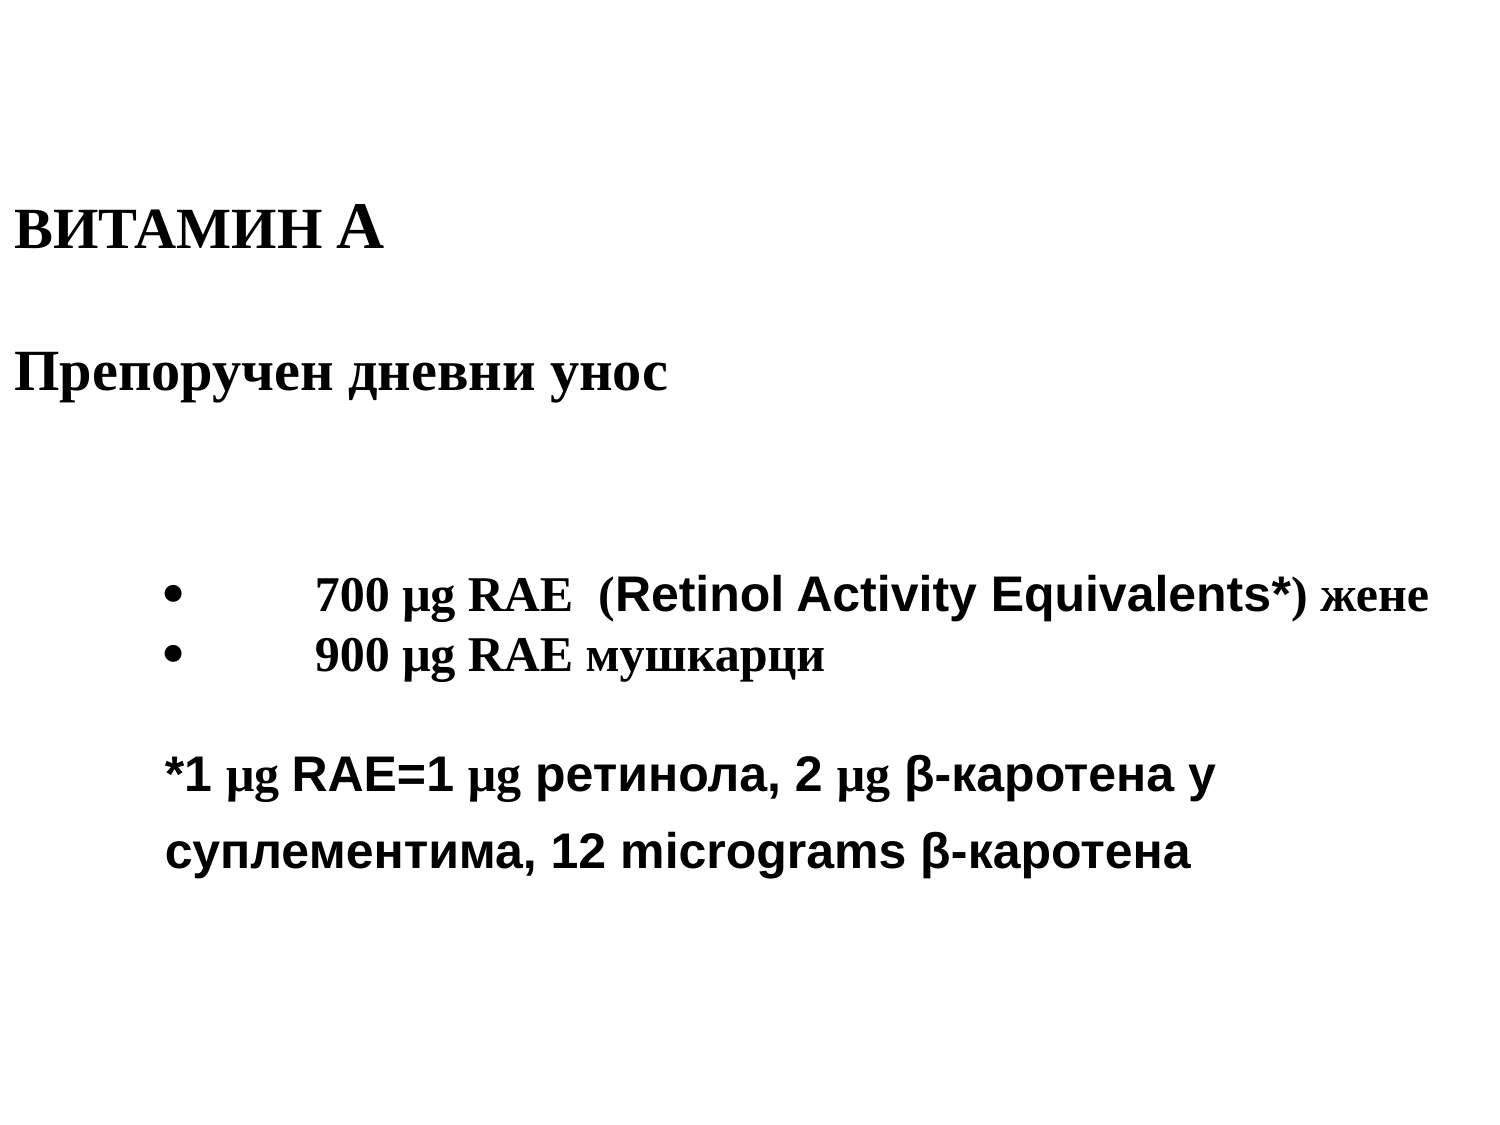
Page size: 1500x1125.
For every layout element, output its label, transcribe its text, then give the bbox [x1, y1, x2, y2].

text_box ВИТАМИН А Препоручен дневни унос · 700 μg RAE (Retinol Activity Equivalents*) жене · 900 μg RAE мушкарци *1 μg RAE=1 μg ретинола, 2 μg β-каротена у суплементима, 12 micrograms β-каротена [0, 174, 1471, 949]
